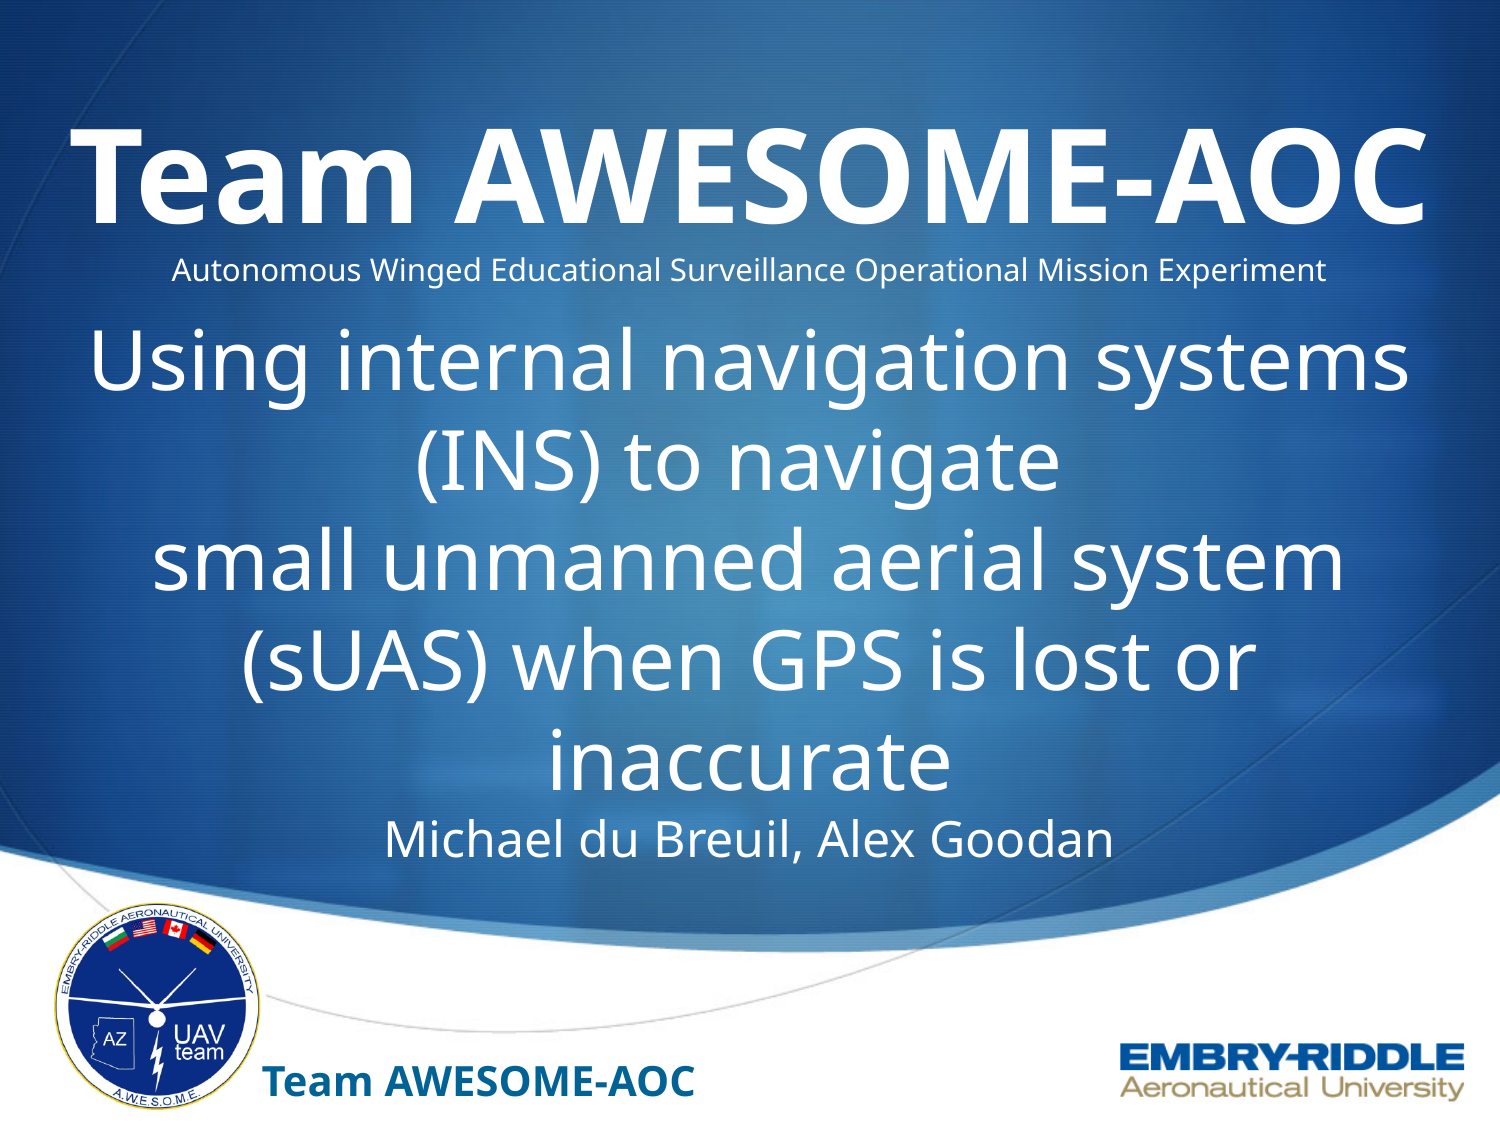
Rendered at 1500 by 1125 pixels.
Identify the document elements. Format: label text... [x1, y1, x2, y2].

title Team AWESOME-AOC Autonomous Winged Educational Surveillance Operational Mission Experiment [50, 82, 1450, 299]
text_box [49, 899, 721, 1113]
picture [0, 0, 1500, 1125]
text_box Michael du Breuil, Alex Goodan [262, 799, 1238, 875]
text_box Using internal navigation systems (INS) to navigate small unmanned aerial system (sUAS) when GPS is lost or inaccurate [50, 299, 1450, 815]
